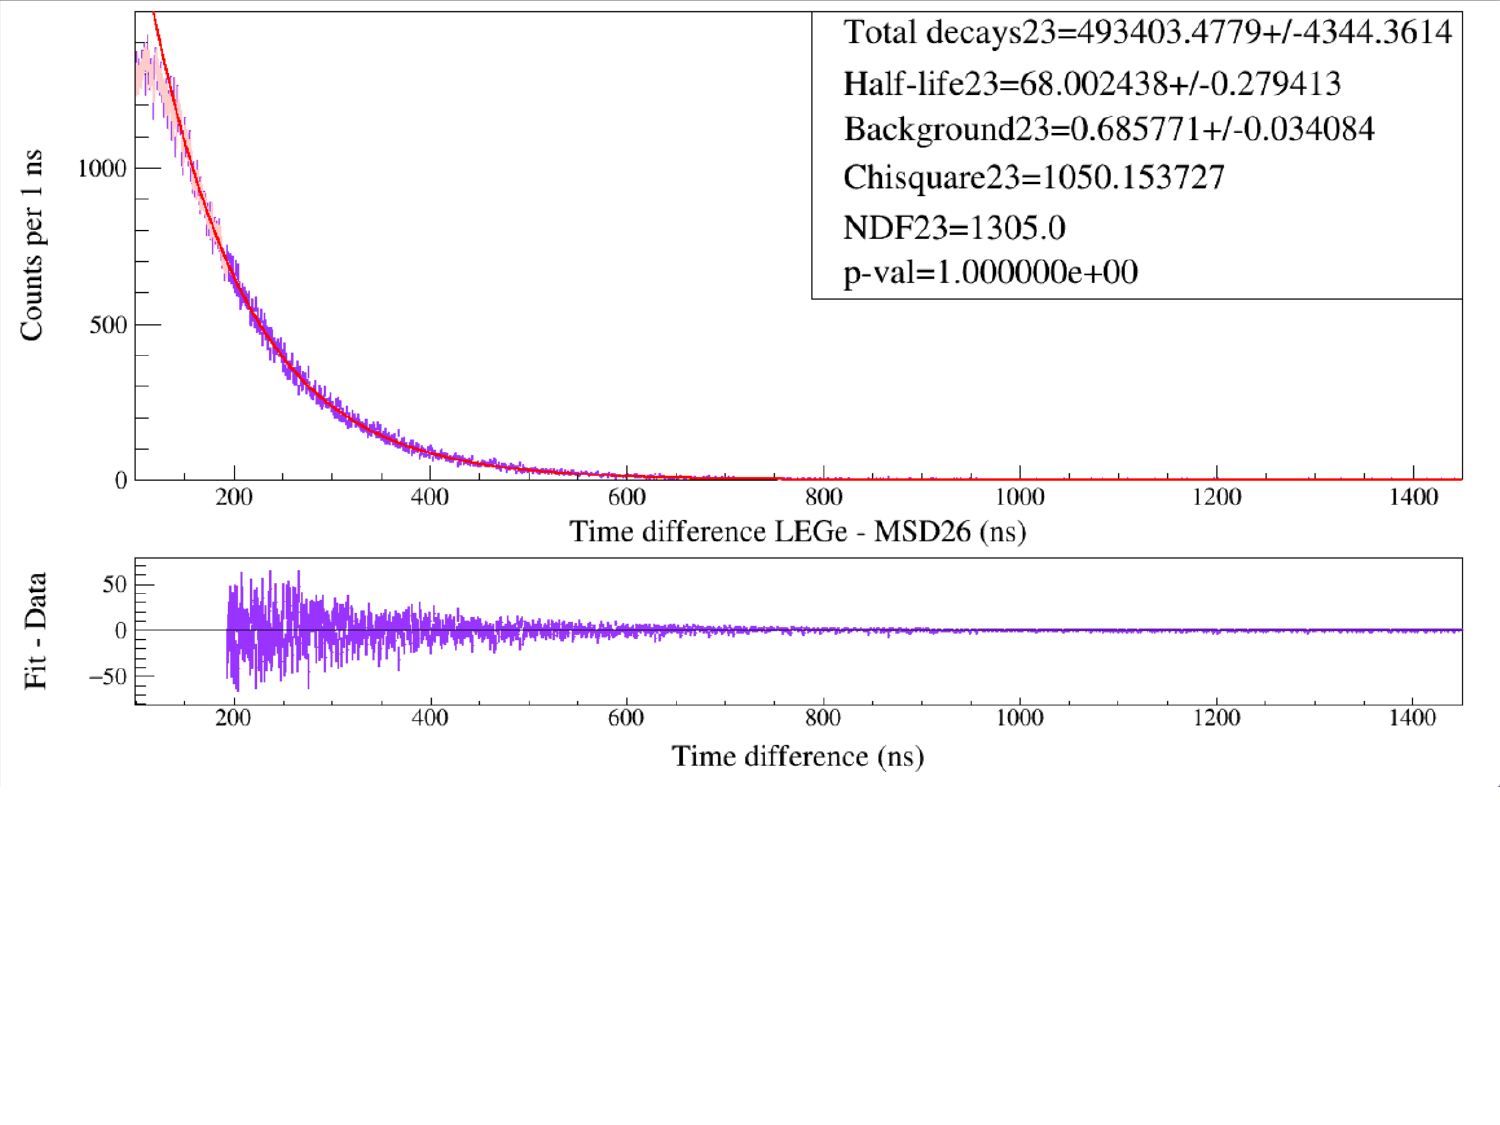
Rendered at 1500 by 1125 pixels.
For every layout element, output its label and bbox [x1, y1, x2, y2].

picture [0, 0, 1500, 787]
